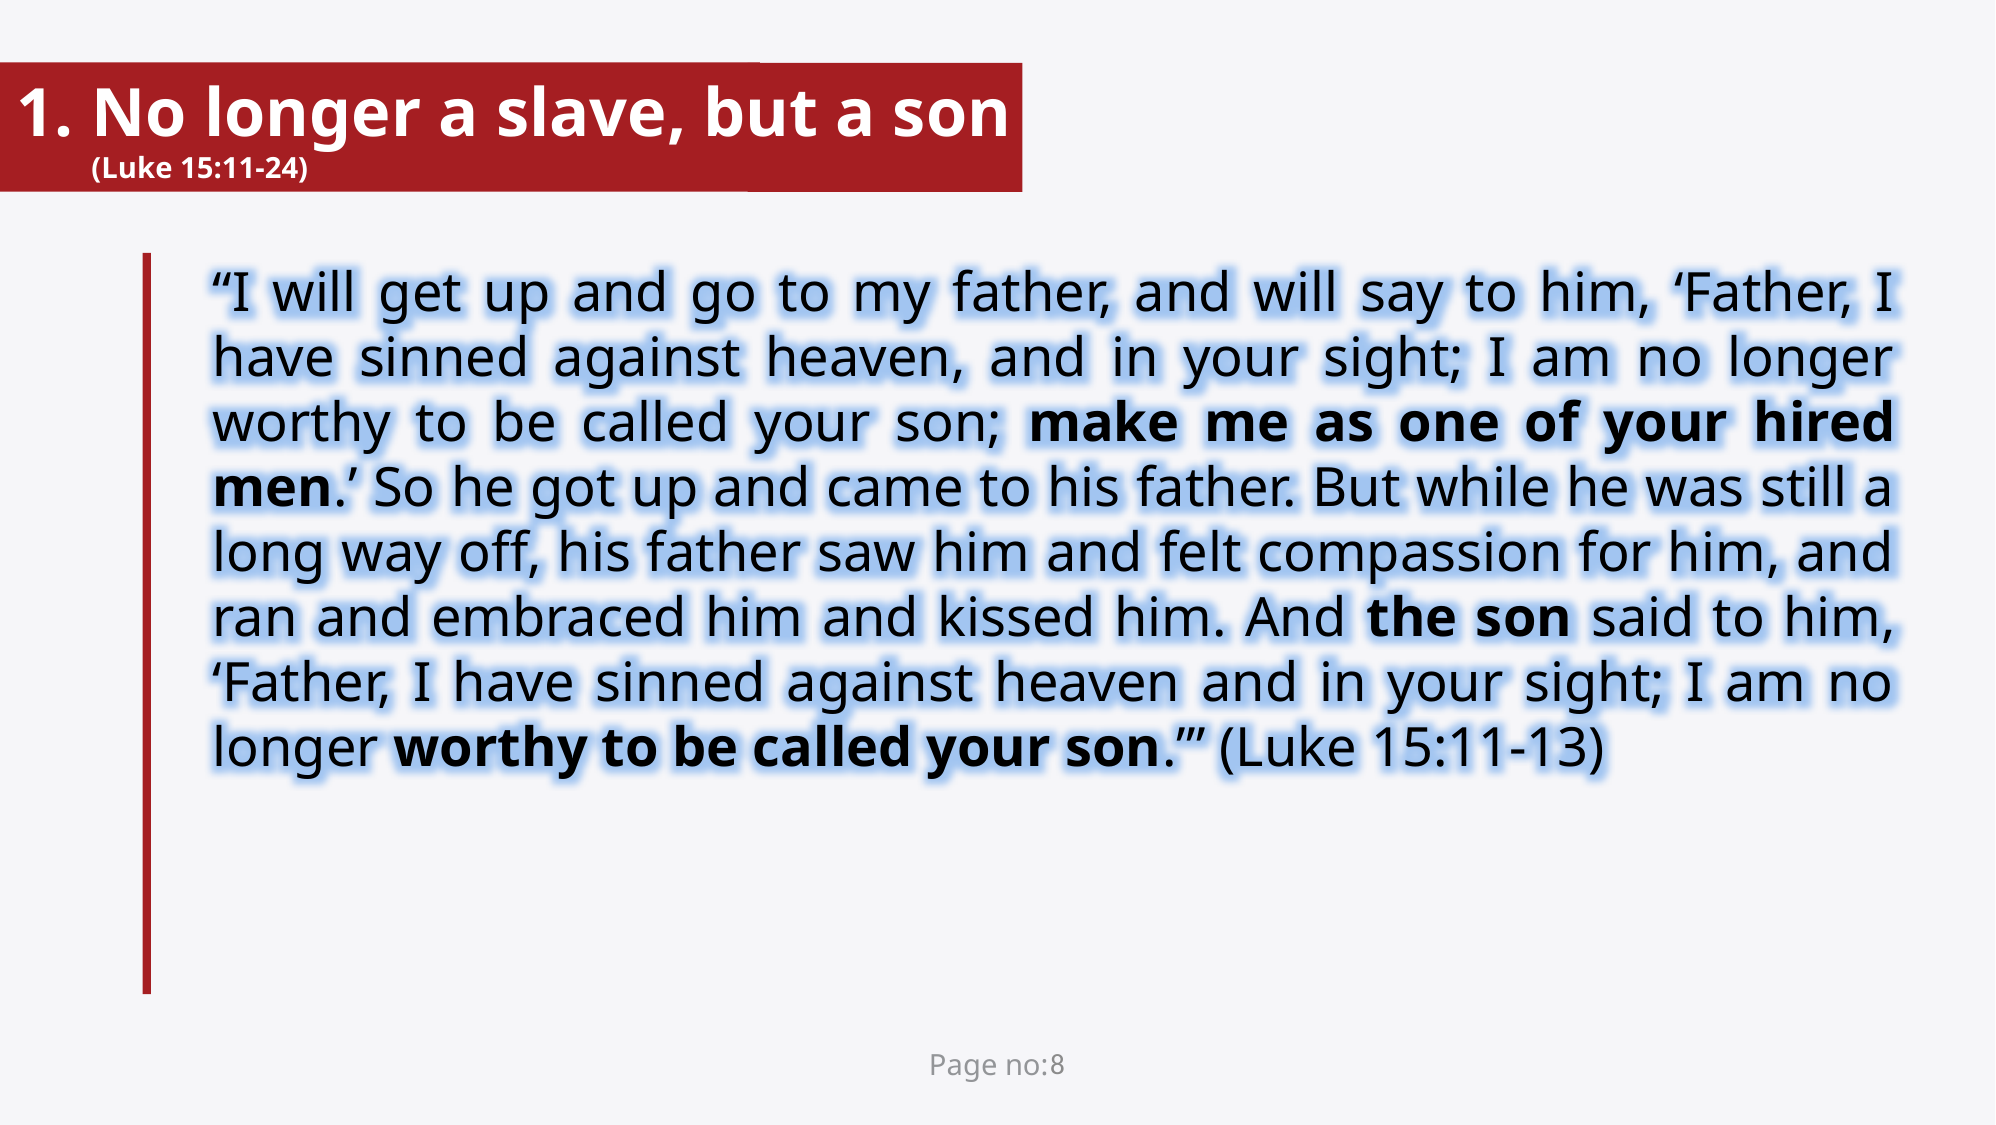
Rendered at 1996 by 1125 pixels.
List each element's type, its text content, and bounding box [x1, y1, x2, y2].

text_box “I will get up and go to my father, and will say to him, ‘Father, I have sinned against heaven, and in your sight; I am no longer worthy to be called your son; make me as one of your hired men.’ So he got up and came to his father. But while he was still a long way off, his father saw him and felt compassion for him, and ran and embraced him and kissed him. And the son said to him, ‘Father, I have sinned against heaven and in your sight; I am no longer worthy to be called your son.’” (Luke 15:11-13) [198, 249, 1911, 785]
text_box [1, 62, 1048, 194]
